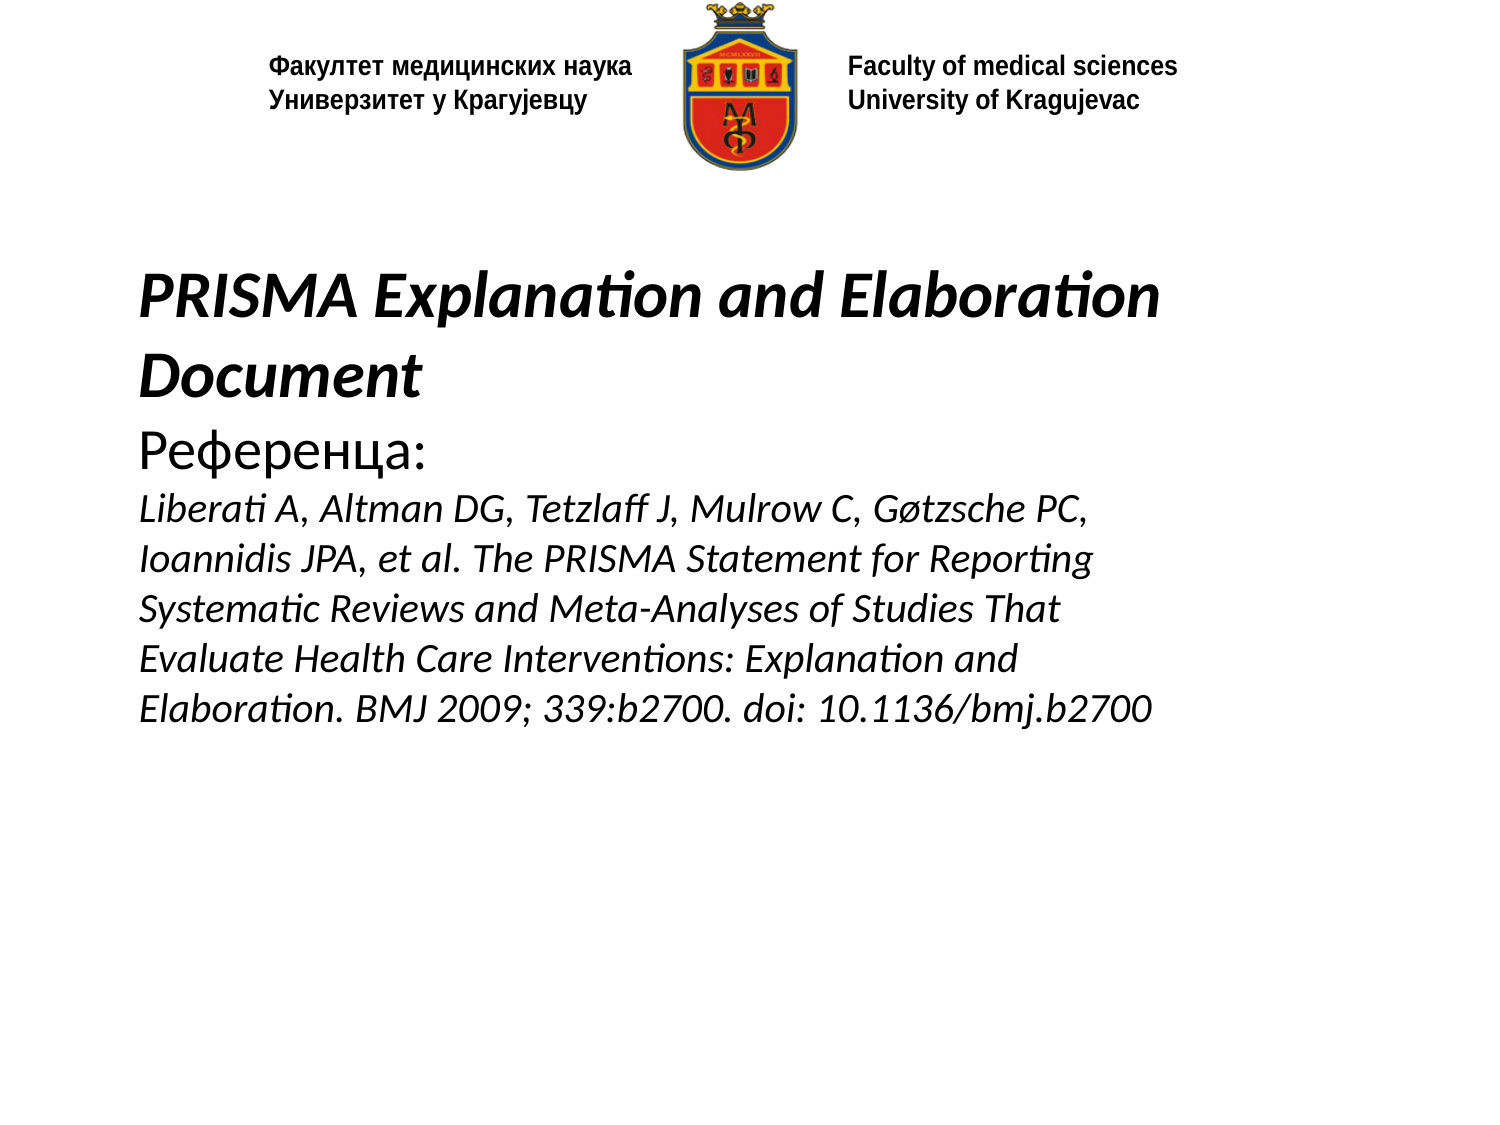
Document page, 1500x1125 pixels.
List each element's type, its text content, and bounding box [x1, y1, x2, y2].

text_box PRISMA Explanation and Elaboration Document Референца: Liberati A, Altman DG, Tetzlaff J, Mulrow C, Gøtzsche PC, Ioannidis JPA, et al. The PRISMA Statement for Reporting Systematic Reviews and Meta-Analyses of Studies That Evaluate Health Care Interventions: Explanation and Elaboration. BMJ 2009; 339:b2700. doi: 10.1136/bmj.b2700 [123, 243, 1223, 739]
